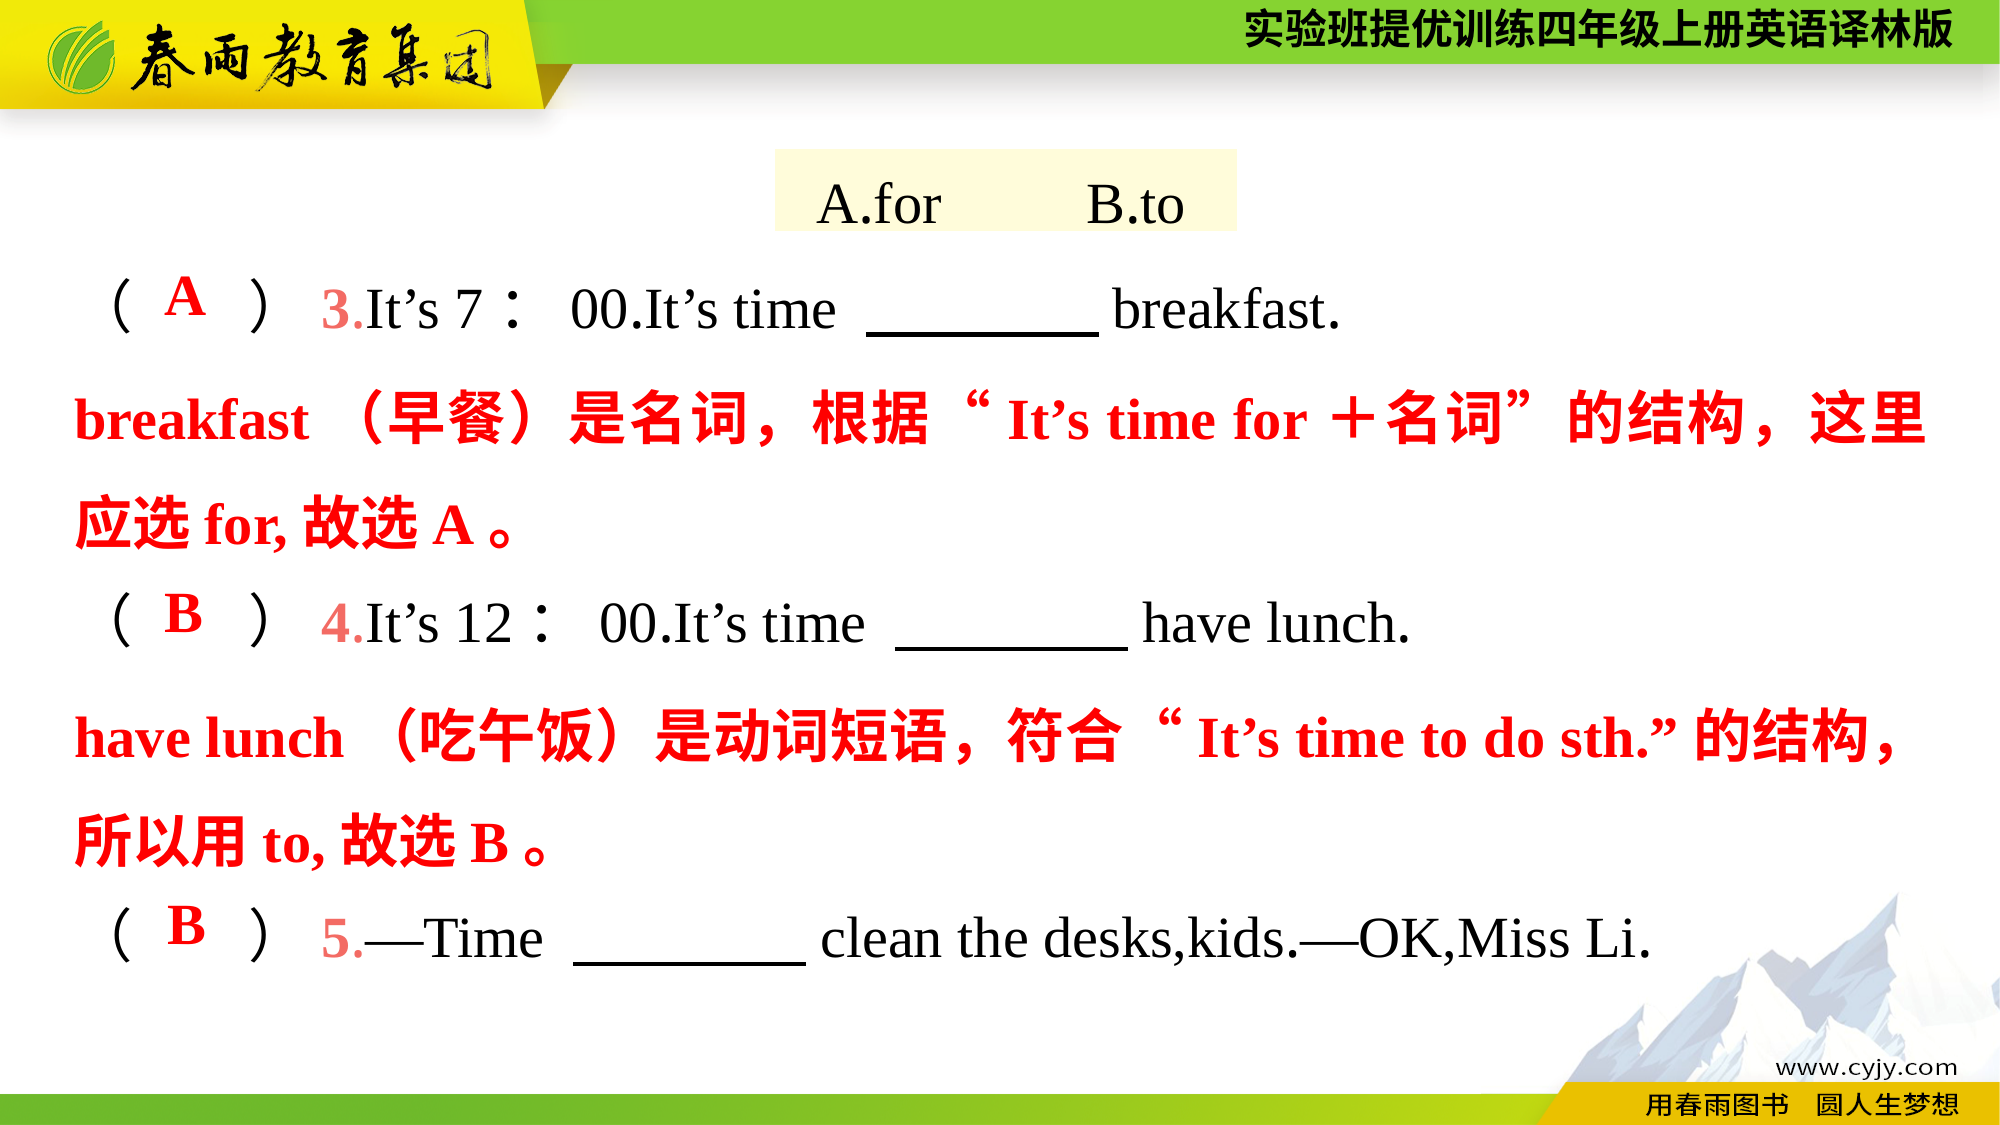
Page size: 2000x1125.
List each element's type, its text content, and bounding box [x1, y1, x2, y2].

picture [0, 0, 2000, 1125]
text_box B [153, 878, 222, 964]
list A.for B.to （ ）3.It’s 7：00.It’s time breakfast. （ ）4.It’s 12：00.It’s time have lunch. （ ）5.—Time clean the desks,kids.—OK,Miss Li. [59, 122, 1944, 338]
text_box B [149, 566, 219, 652]
text_box A [149, 249, 222, 335]
list A.for B.to （ ）3.It’s 7：00.It’s time breakfast. （ ）4.It’s 12：00.It’s time have lunch. （ ）5.—Time clean the desks,kids.—OK,Miss Li. [59, 882, 1944, 986]
text_box have lunch（吃午饭）是动词短语，符合“It’s time to do sth.”的结构，所以用to,故选B。 [59, 656, 1944, 882]
list A.for B.to （ ）3.It’s 7：00.It’s time breakfast. （ ）4.It’s 12：00.It’s time have lunch. （ ）5.—Time clean the desks,kids.—OK,Miss Li. [59, 564, 1944, 656]
text_box breakfast（早餐）是名词，根据“It’s time for＋名词”的结构，这里应选for,故选A。 [59, 338, 1944, 564]
